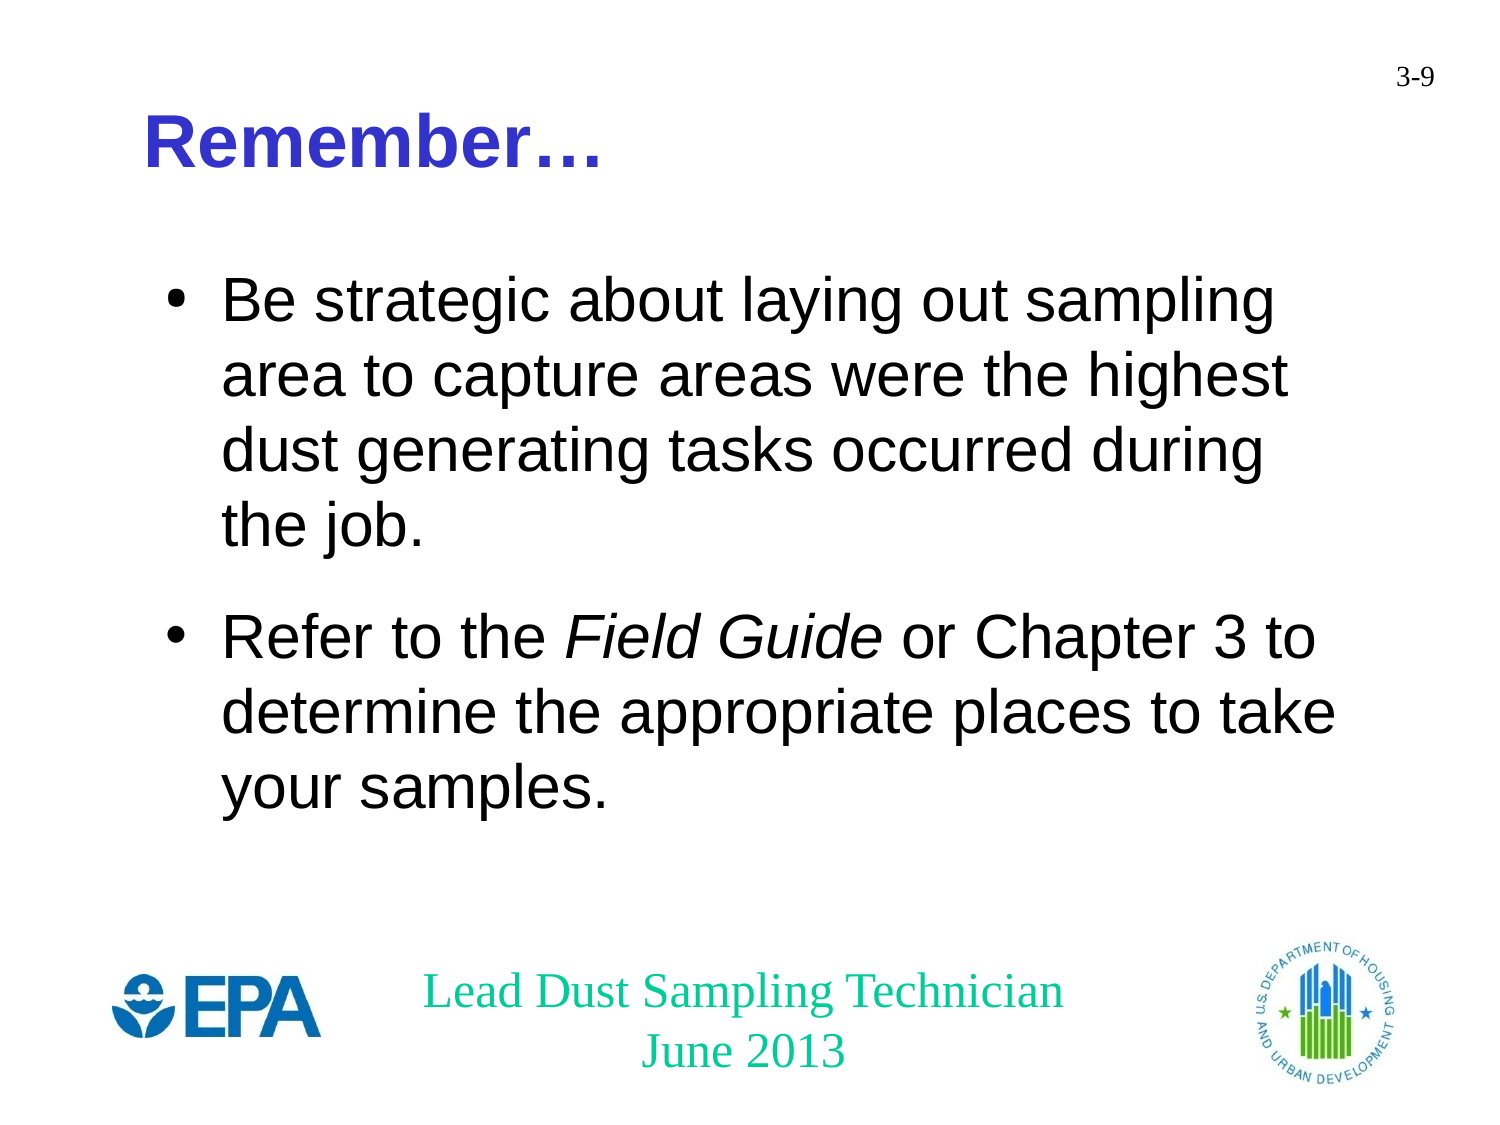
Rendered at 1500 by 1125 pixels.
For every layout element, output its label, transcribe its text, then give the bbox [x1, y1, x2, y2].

list Be strategic about laying out sampling area to capture areas were the highest dust generating tasks occurred during the job. Refer to the Field Guide or Chapter 3 to determine the appropriate places to take your samples. [150, 251, 1355, 902]
title Remember… [120, 72, 630, 203]
picture [112, 974, 321, 1038]
picture [1250, 937, 1400, 1088]
